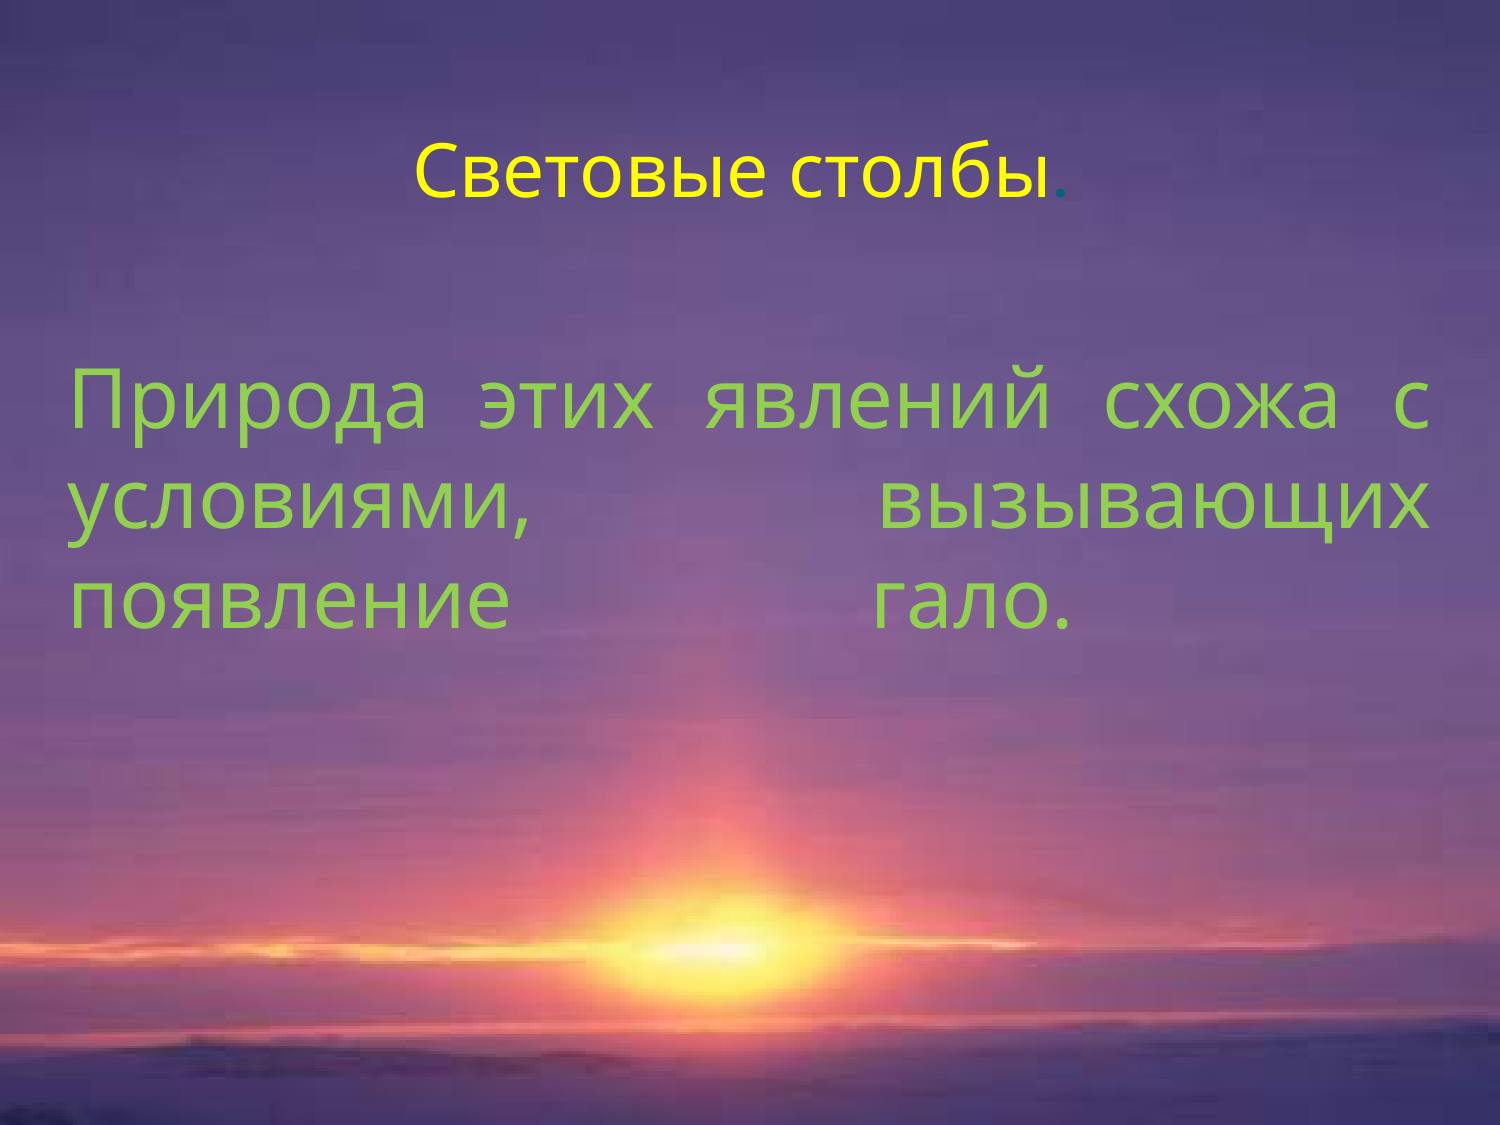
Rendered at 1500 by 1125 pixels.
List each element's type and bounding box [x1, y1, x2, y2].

list [0, 0, 1500, 1125]
